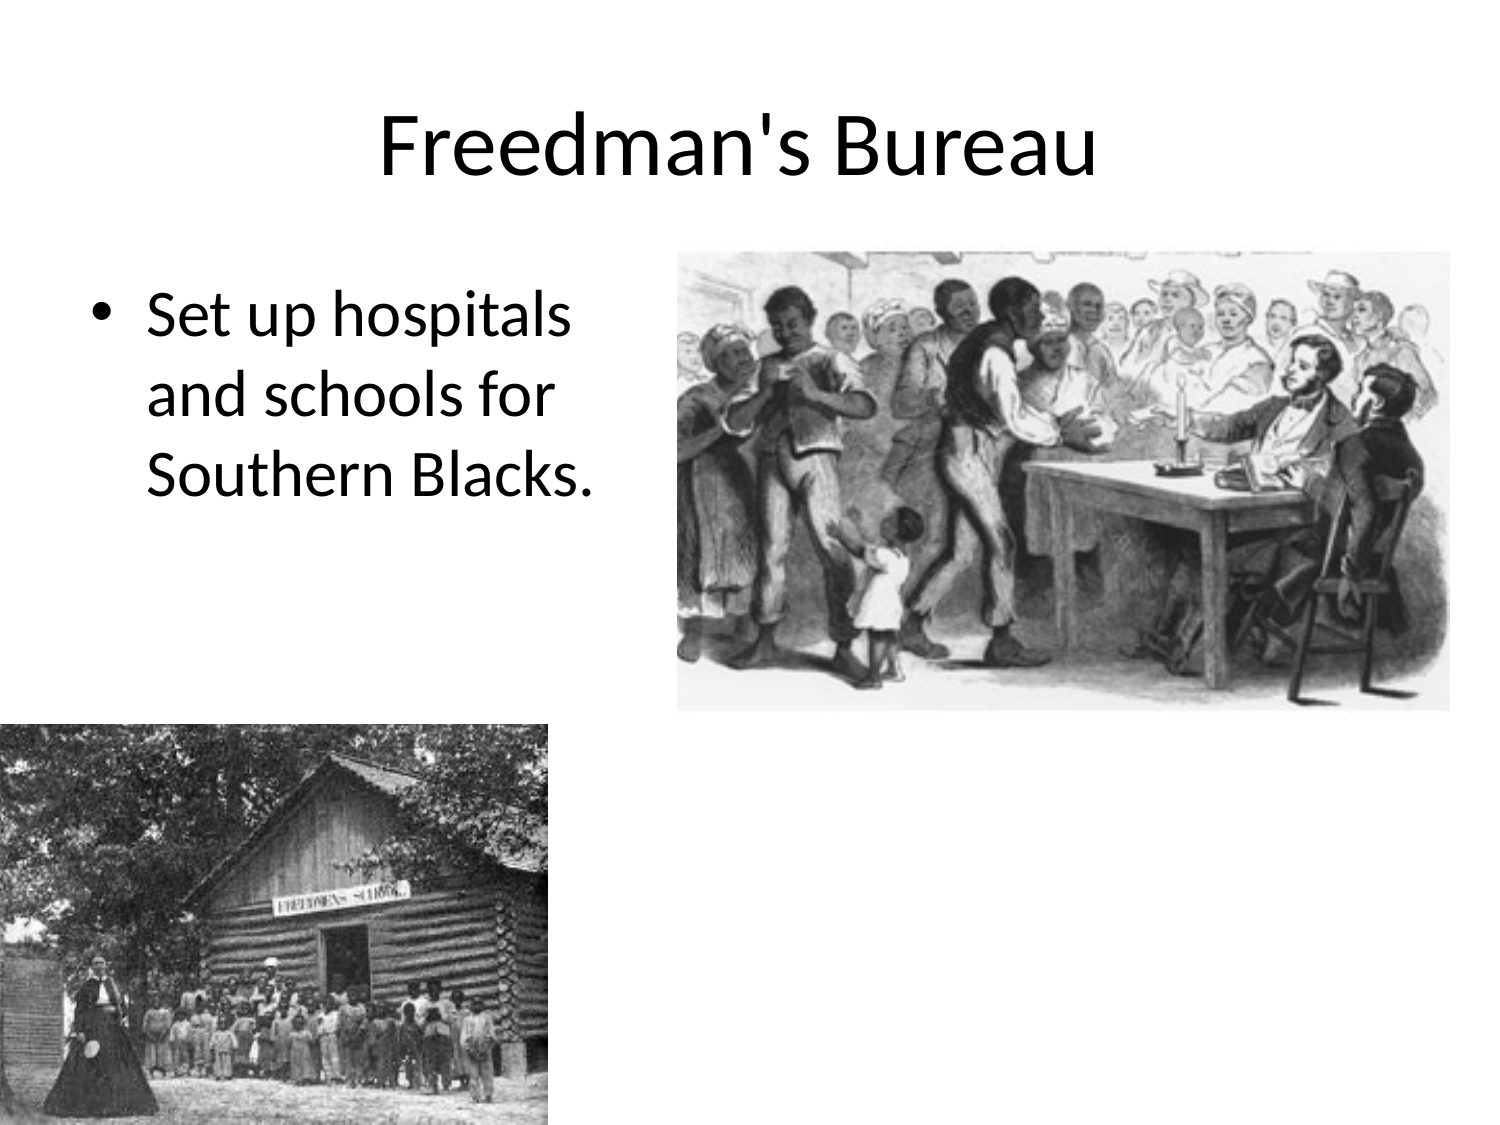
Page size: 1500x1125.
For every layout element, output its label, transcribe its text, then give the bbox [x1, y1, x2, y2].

title Freedman's Bureau [75, 45, 1425, 233]
picture [677, 224, 1451, 741]
list Set up hospitals and schools for Southern Blacks. [75, 262, 663, 1005]
picture [0, 724, 549, 1125]
